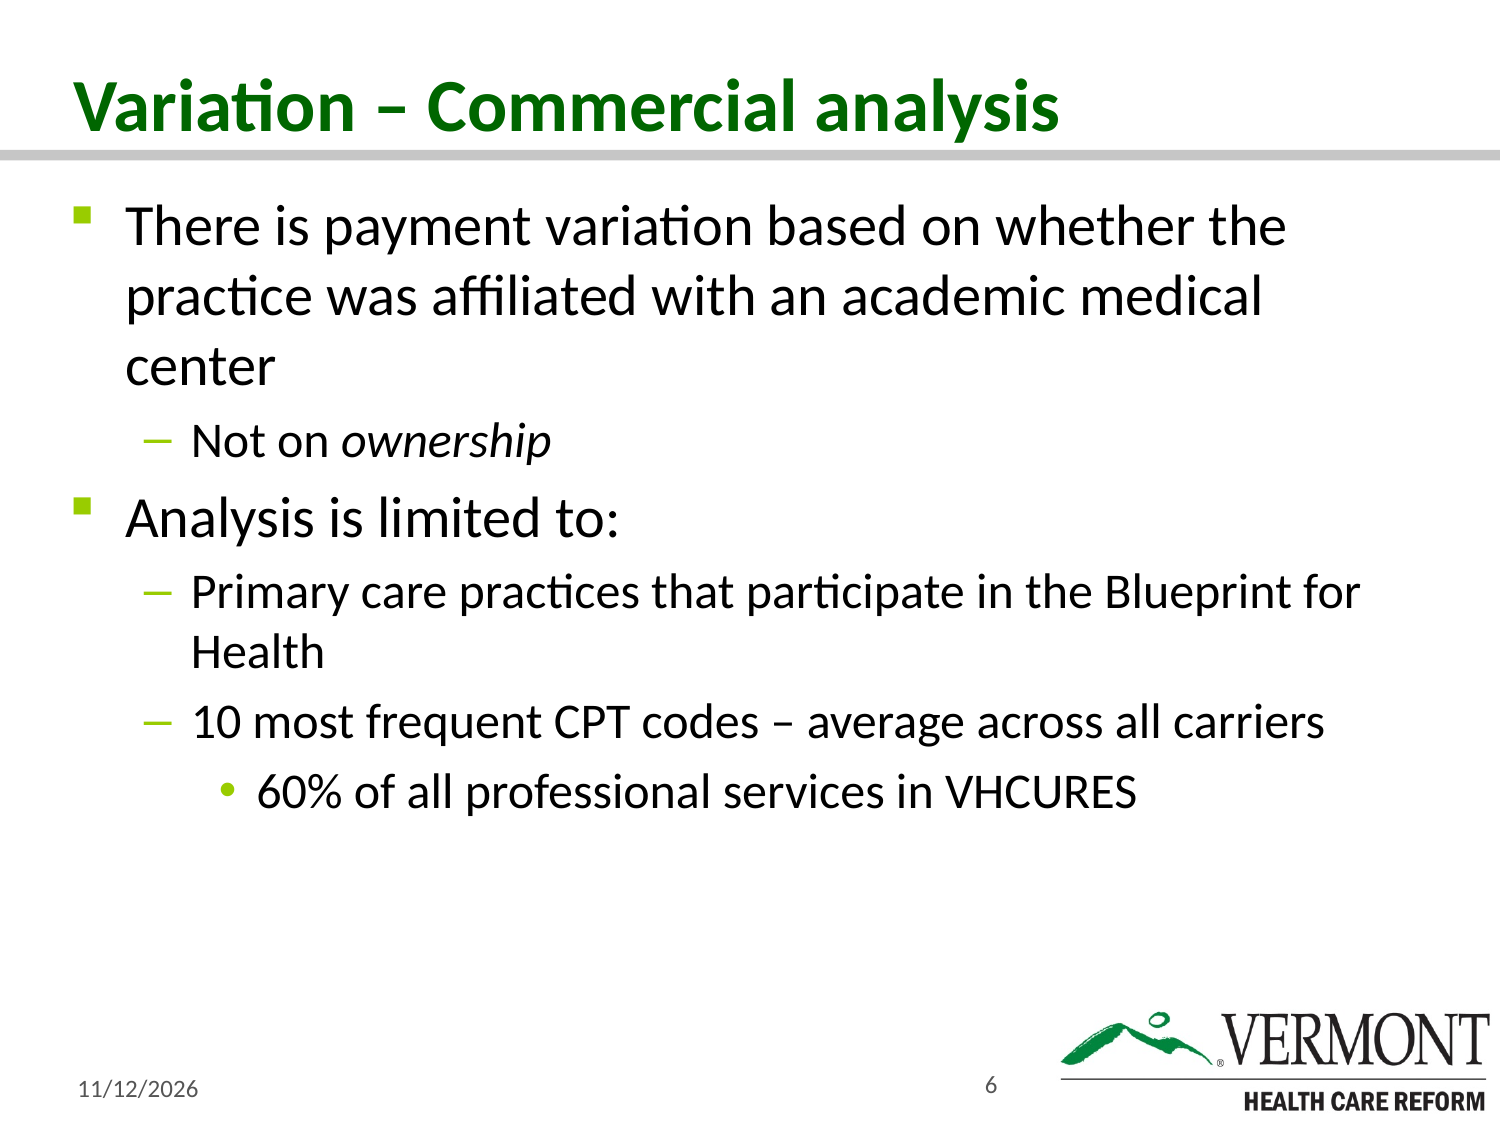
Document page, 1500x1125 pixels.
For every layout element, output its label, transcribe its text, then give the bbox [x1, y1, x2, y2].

list There is payment variation based on whether the practice was affiliated with an academic medical center Not on ownership Analysis is limited to: Primary care practices that participate in the Blueprint for Health 10 most frequent CPT codes – average across all carriers 60% of all professional services in VHCURES [53, 179, 1405, 923]
title Variation – Commercial analysis [58, 4, 1409, 155]
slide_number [62, 1055, 413, 1120]
picture [1050, 998, 1500, 1124]
slide_number 6 [950, 1060, 1013, 1113]
